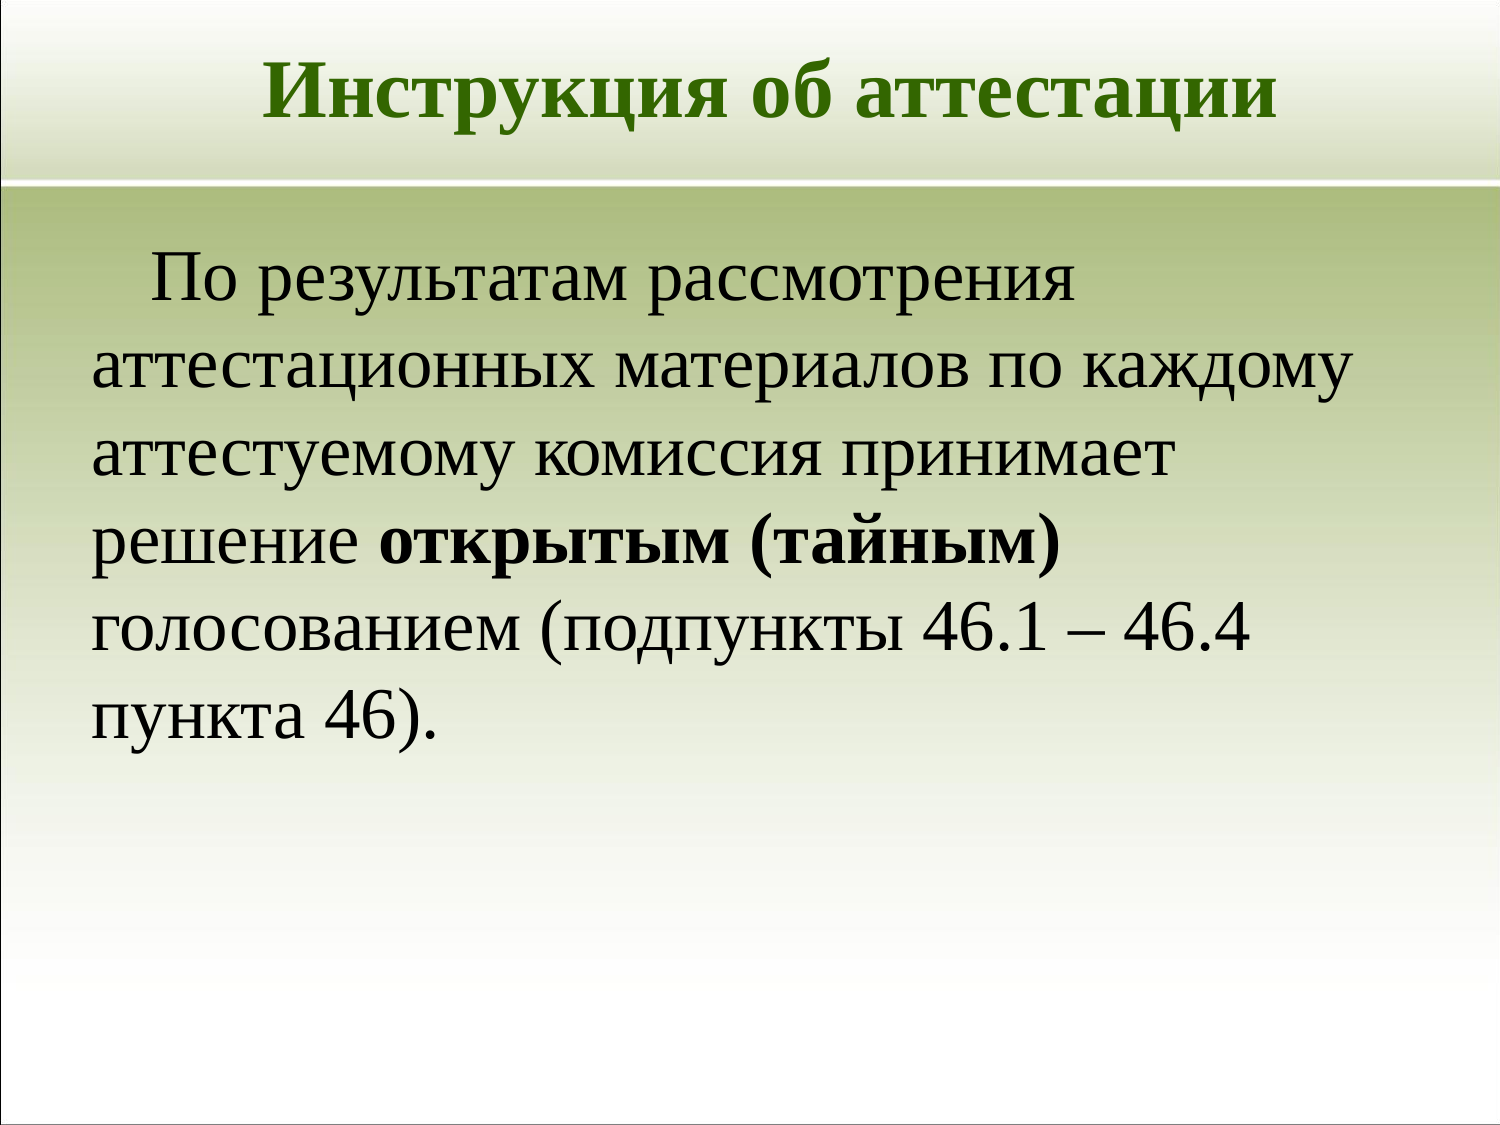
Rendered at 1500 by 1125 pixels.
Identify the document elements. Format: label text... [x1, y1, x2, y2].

list По результатам рассмотрения аттестационных материалов по каждому аттестуемому комиссия принимает решение открытым (тайным) голосованием (подпункты 46.1 – 46.4 пункта 46). [76, 219, 1448, 965]
title Инструкция об аттестации [88, 42, 1454, 126]
picture [0, 0, 1500, 1125]
